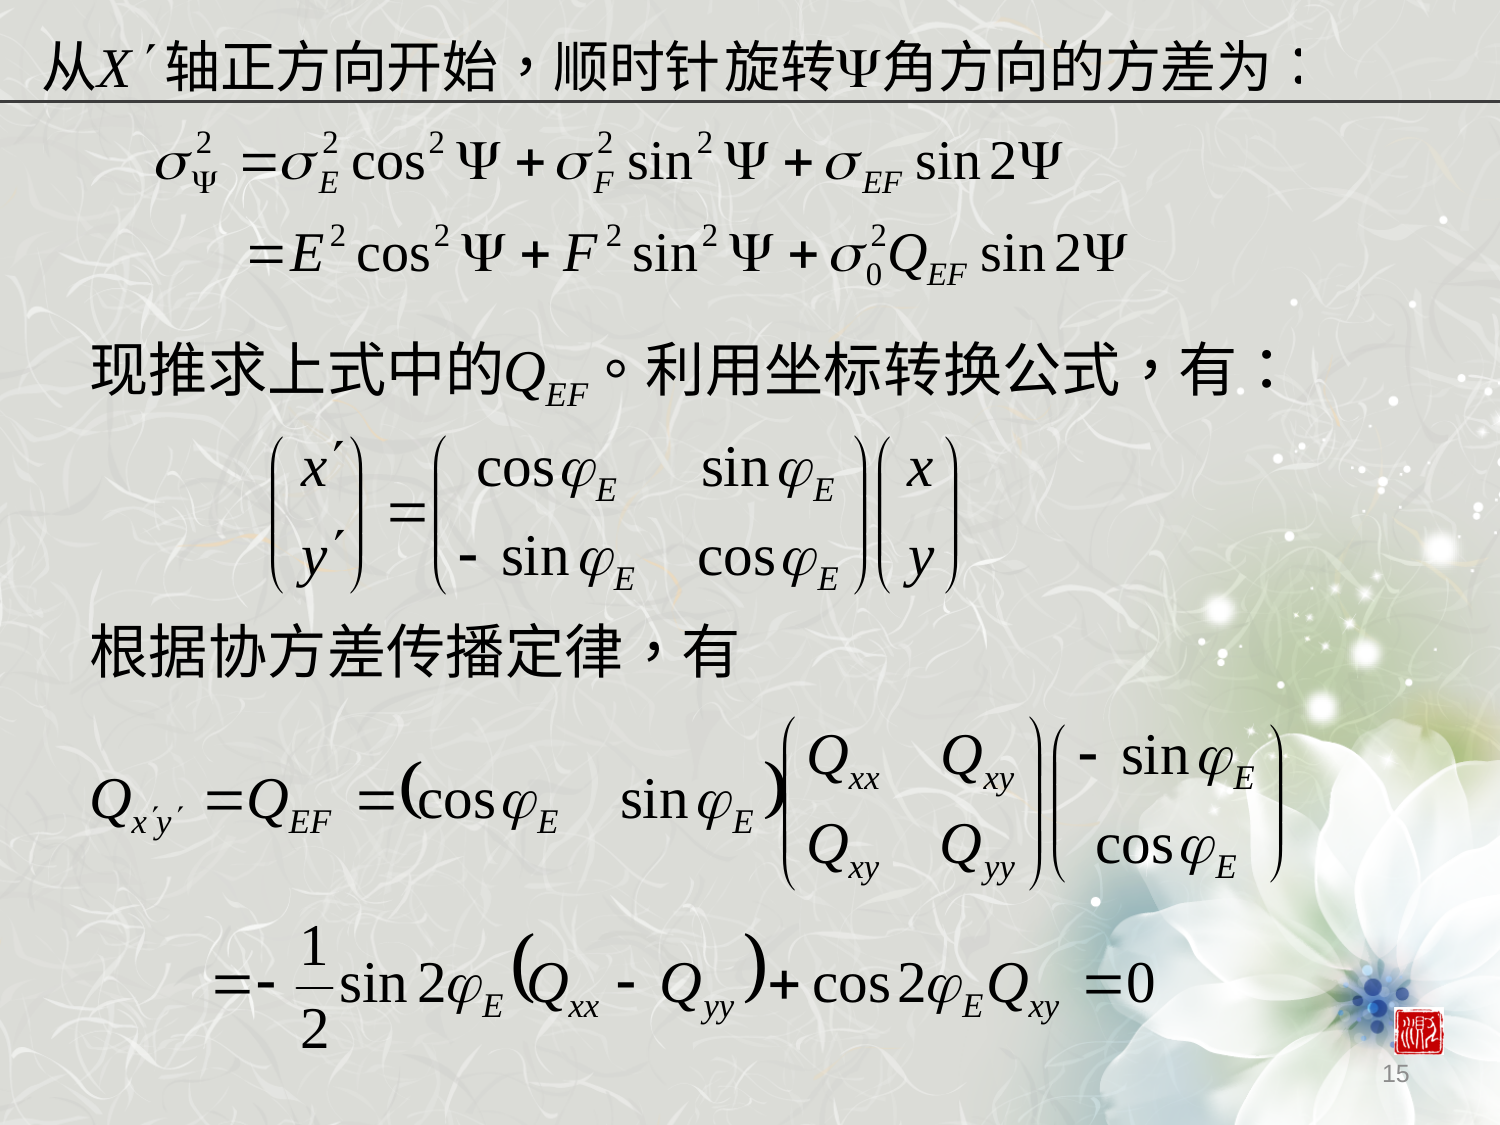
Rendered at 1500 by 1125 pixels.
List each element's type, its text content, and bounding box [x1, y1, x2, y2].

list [81, 327, 1301, 1059]
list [34, 29, 1301, 297]
picture [0, 0, 1500, 100]
slide_number 15 [1074, 1042, 1425, 1103]
picture [0, 103, 1500, 1125]
